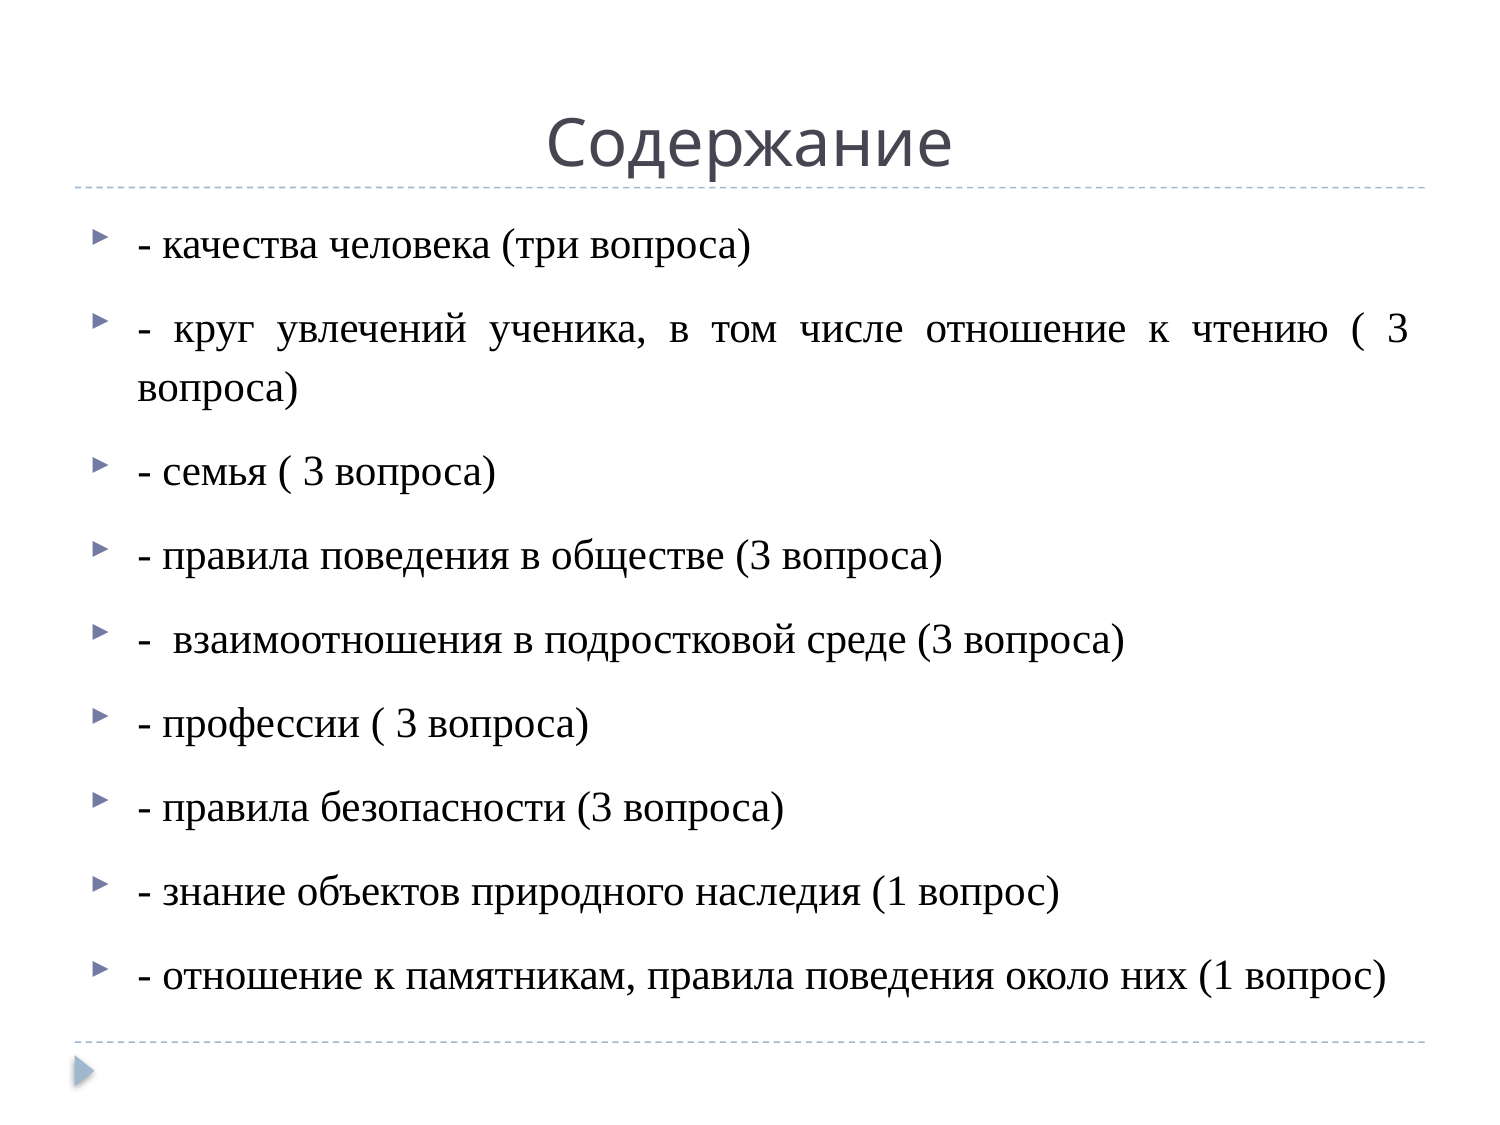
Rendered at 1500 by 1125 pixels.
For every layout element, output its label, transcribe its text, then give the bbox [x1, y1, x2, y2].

title Содержание [75, 24, 1425, 188]
list - качества человека (три вопроса) - круг увлечений ученика, в том числе отношение к чтению ( 3 вопроса) - семья ( 3 вопроса) - правила поведения в обществе (3 вопроса) - взаимоотношения в подростковой среде (3 вопроса) - профессии ( 3 вопроса) - правила безопасности (3 вопроса) - знание объектов природного наследия (1 вопрос) - отношение к памятникам, правила поведения около них (1 вопрос) [75, 200, 1425, 1010]
